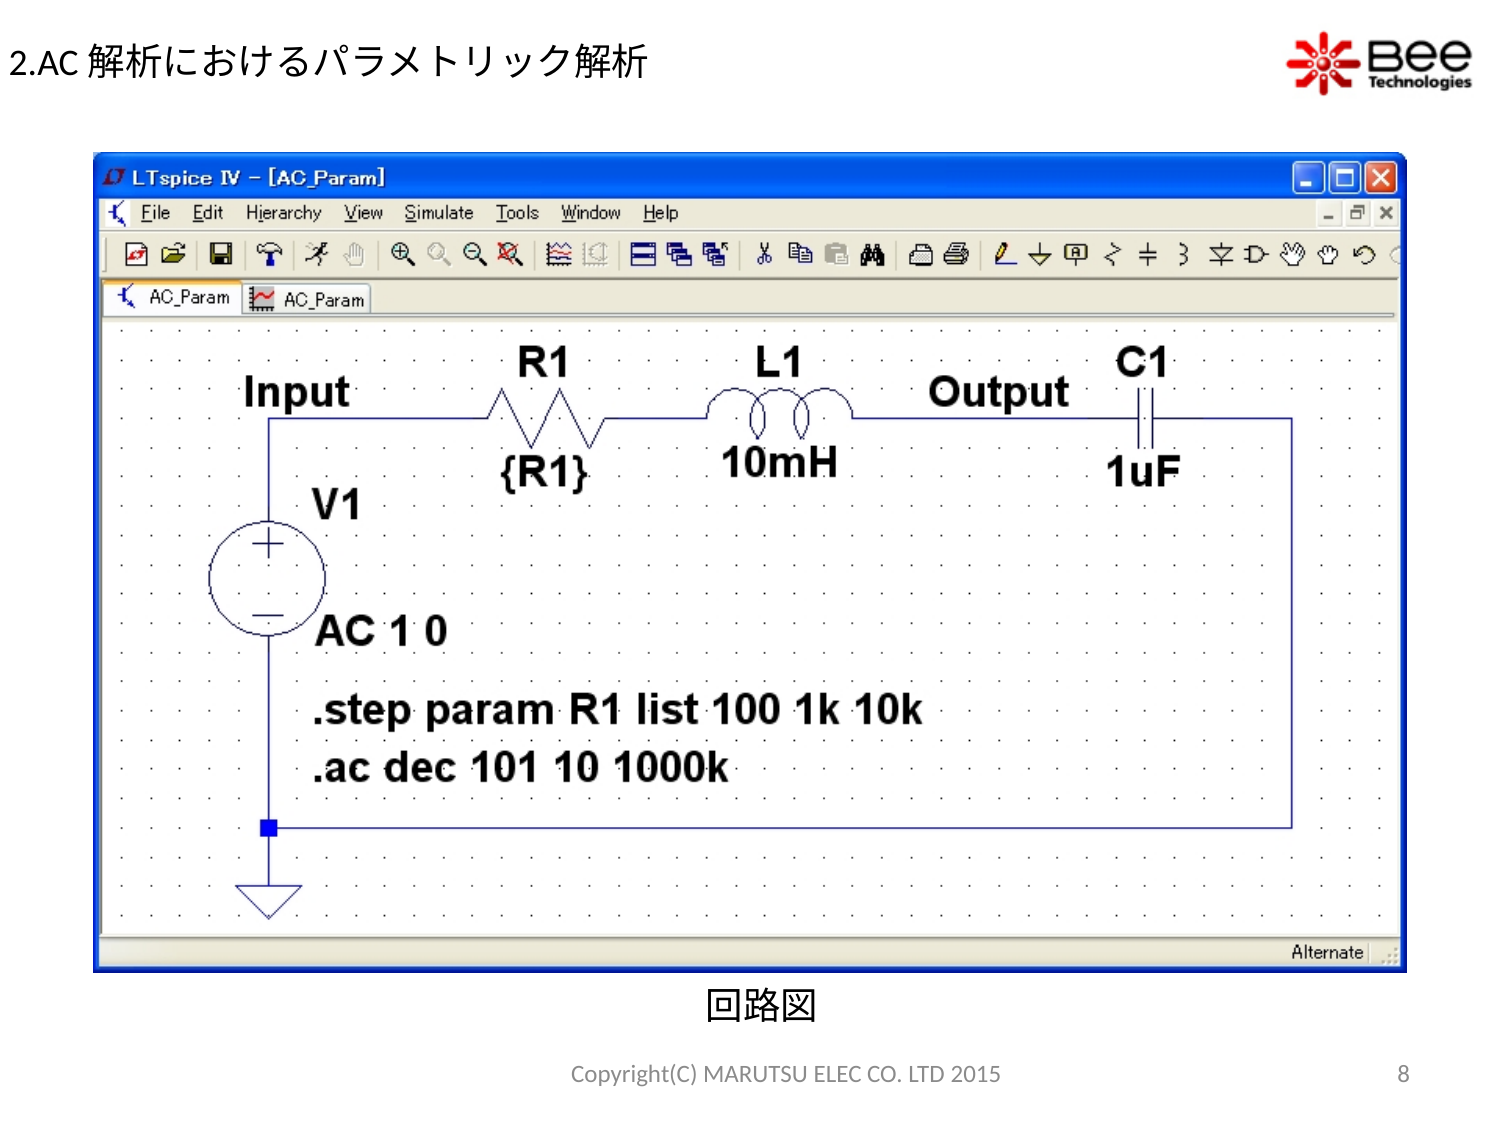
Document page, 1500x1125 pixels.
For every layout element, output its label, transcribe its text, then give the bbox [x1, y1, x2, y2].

text_box 2.AC解析におけるパラメトリック解析 [0, 30, 665, 91]
picture [1280, 23, 1477, 105]
slide_number 8 [1211, 1042, 1425, 1103]
footer Copyright(C) MARUTSU ELEC CO. LTD 2015 [363, 1042, 1211, 1103]
picture [93, 152, 1407, 973]
text_box 回路図 [690, 980, 845, 1035]
